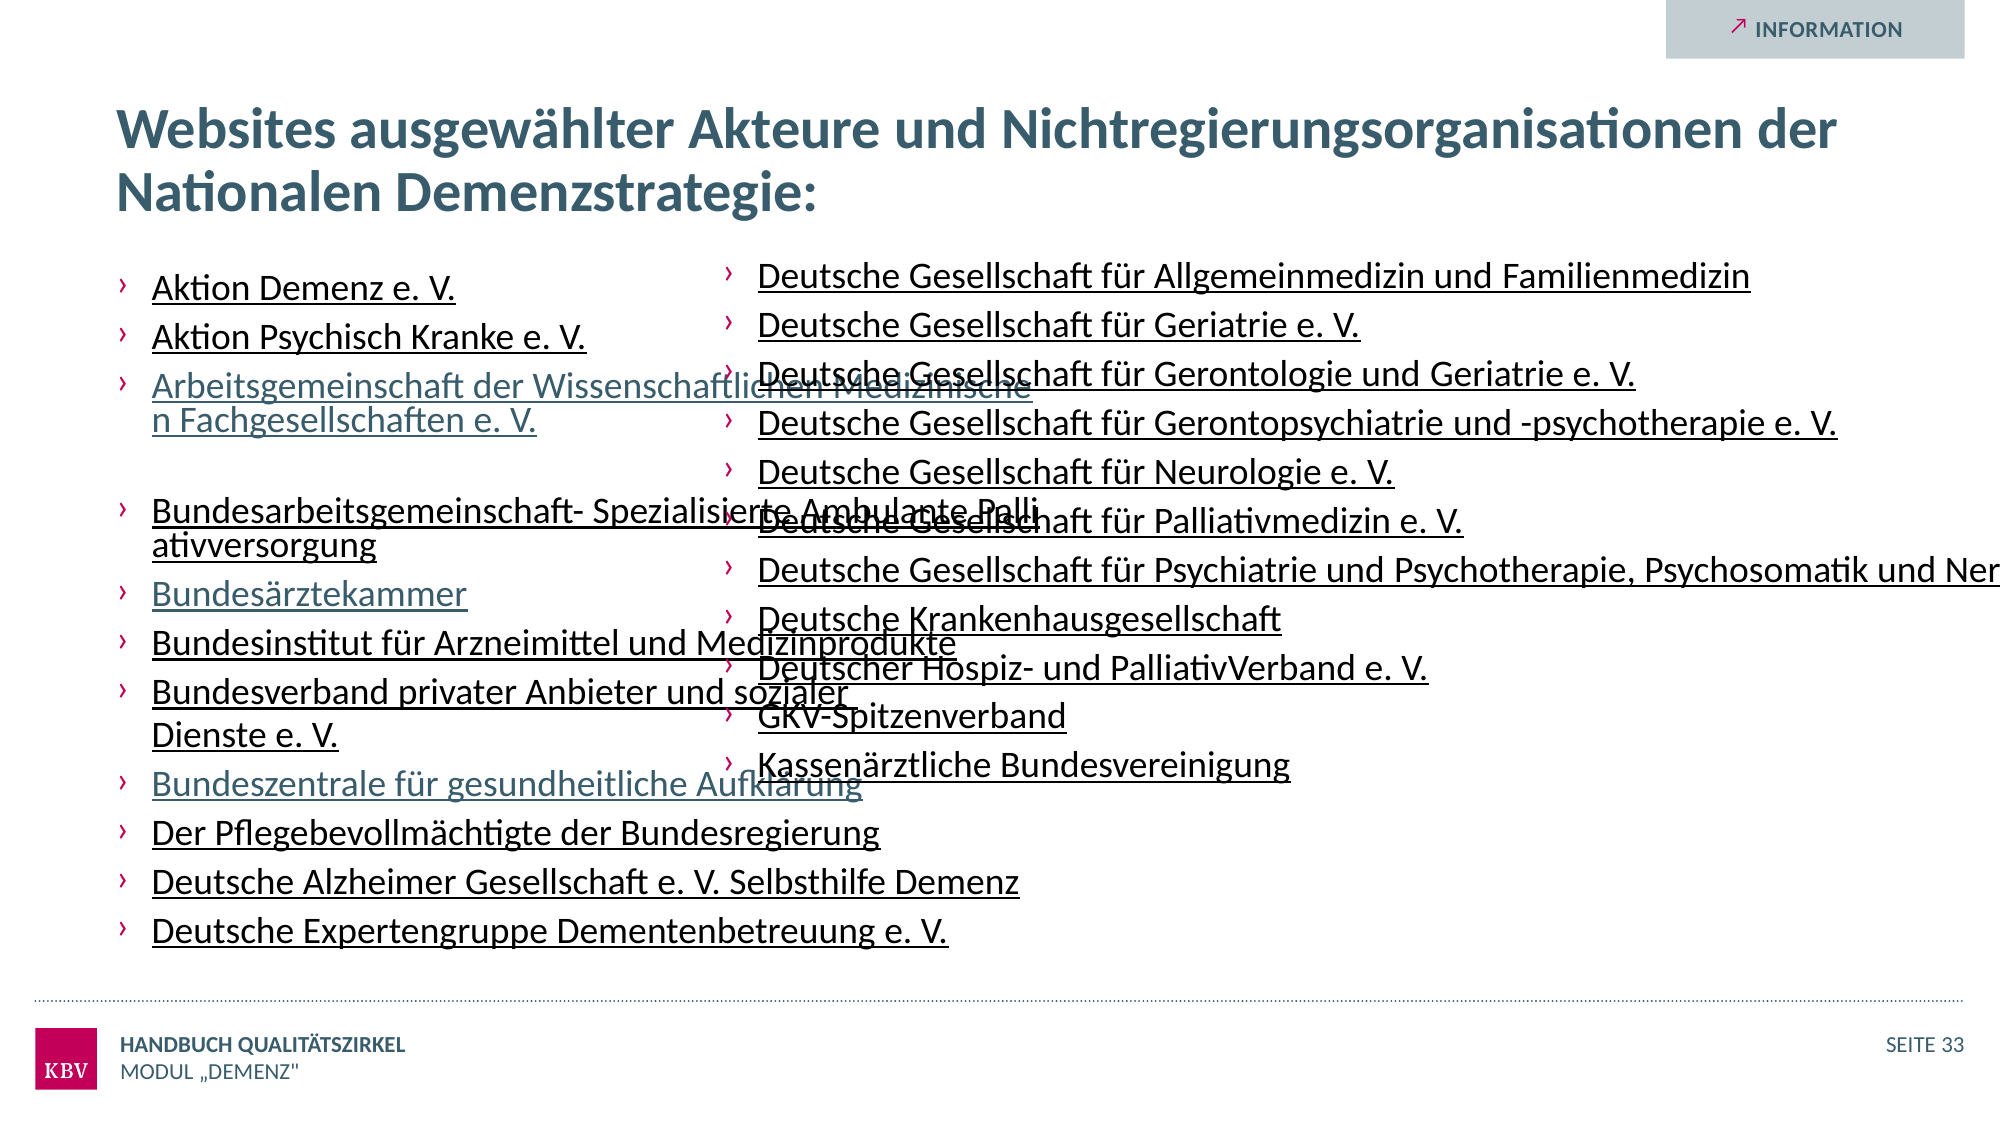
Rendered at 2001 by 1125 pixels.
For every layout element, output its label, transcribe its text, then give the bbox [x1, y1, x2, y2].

footer Handbuch Qualitätszirkel [120, 1030, 1668, 1057]
slide_number Modul „Demenz" [120, 1057, 1668, 1084]
title Websites ausgewählter Akteure und Nichtregierungsorganisationen der Nationalen Demenzstrategie: [116, 98, 1877, 170]
list Aktion Demenz e. V. Aktion Psychisch Kranke e. V. Arbeitsgemeinschaft der Wissenschaftlichen Medizinischen Fachgesellschaften e. V. Bundesarbeitsgemeinschaft- Spezialisierte Ambulante Palliativversorgung Bundesärztekammer Bundesinstitut für Arzneimittel und Medizinprodukte Bundesverband privater Anbieter und sozialer Dienste e. V. Bundeszentrale für gesundheitliche Aufklärung Der Pflegebevollmächtigte der Bundesregierung Deutsche Alzheimer Gesellschaft e. V. Selbsthilfe Demenz Deutsche Expertengruppe Dementenbetreuung e. V. [116, 265, 1045, 973]
text_box Deutsche Gesellschaft für Allgemeinmedizin und Familienmedizin Deutsche Gesellschaft für Geriatrie e. V. Deutsche Gesellschaft für Gerontologie und Geriatrie e. V. Deutsche Gesellschaft für Gerontopsychiatrie und -psychotherapie e. V. Deutsche Gesellschaft für Neurologie e. V. Deutsche Gesellschaft für Palliativmedizin e. V. Deutsche Gesellschaft für Psychiatrie und Psychotherapie, Psychosomatik und Nervenheilkunde e. V. Deutsche Krankenhausgesellschaft Deutscher Hospiz- und PalliativVerband e. V. GKV-Spitzenverband Kassenärztliche Bundesvereinigung [707, 246, 2000, 845]
list Information [1666, 0, 1965, 59]
slide_number Seite 33 [1787, 1030, 1965, 1057]
